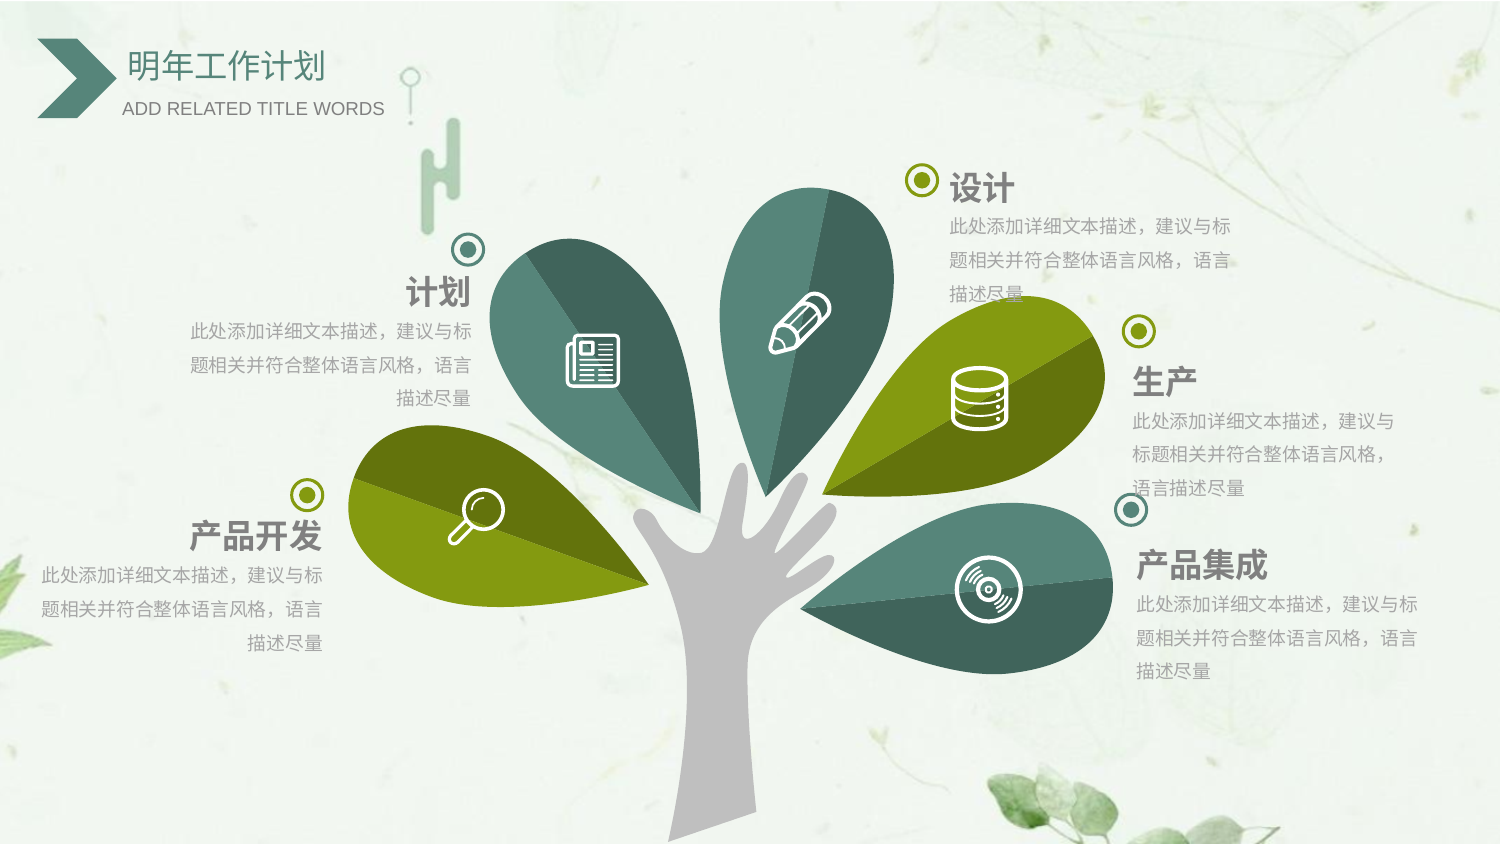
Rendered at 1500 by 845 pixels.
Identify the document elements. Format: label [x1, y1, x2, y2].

text_box [950, 550, 1028, 629]
text_box [862, 443, 1070, 759]
text_box [638, 494, 837, 842]
picture [0, 2, 1500, 844]
text_box [951, 365, 1009, 432]
text_box [904, 163, 940, 198]
text_box [1121, 314, 1156, 349]
text_box [392, 362, 600, 678]
text_box [1113, 492, 1149, 527]
text_box [447, 487, 506, 546]
text_box [290, 478, 325, 508]
text_box [704, 178, 912, 494]
text_box [1121, 537, 1434, 692]
text_box [565, 333, 621, 388]
text_box [511, 213, 719, 529]
text_box [148, 264, 487, 419]
text_box [450, 232, 486, 264]
text_box [1117, 353, 1430, 509]
text_box [912, 260, 1074, 576]
text_box [934, 159, 1293, 314]
text_box [0, 508, 338, 663]
